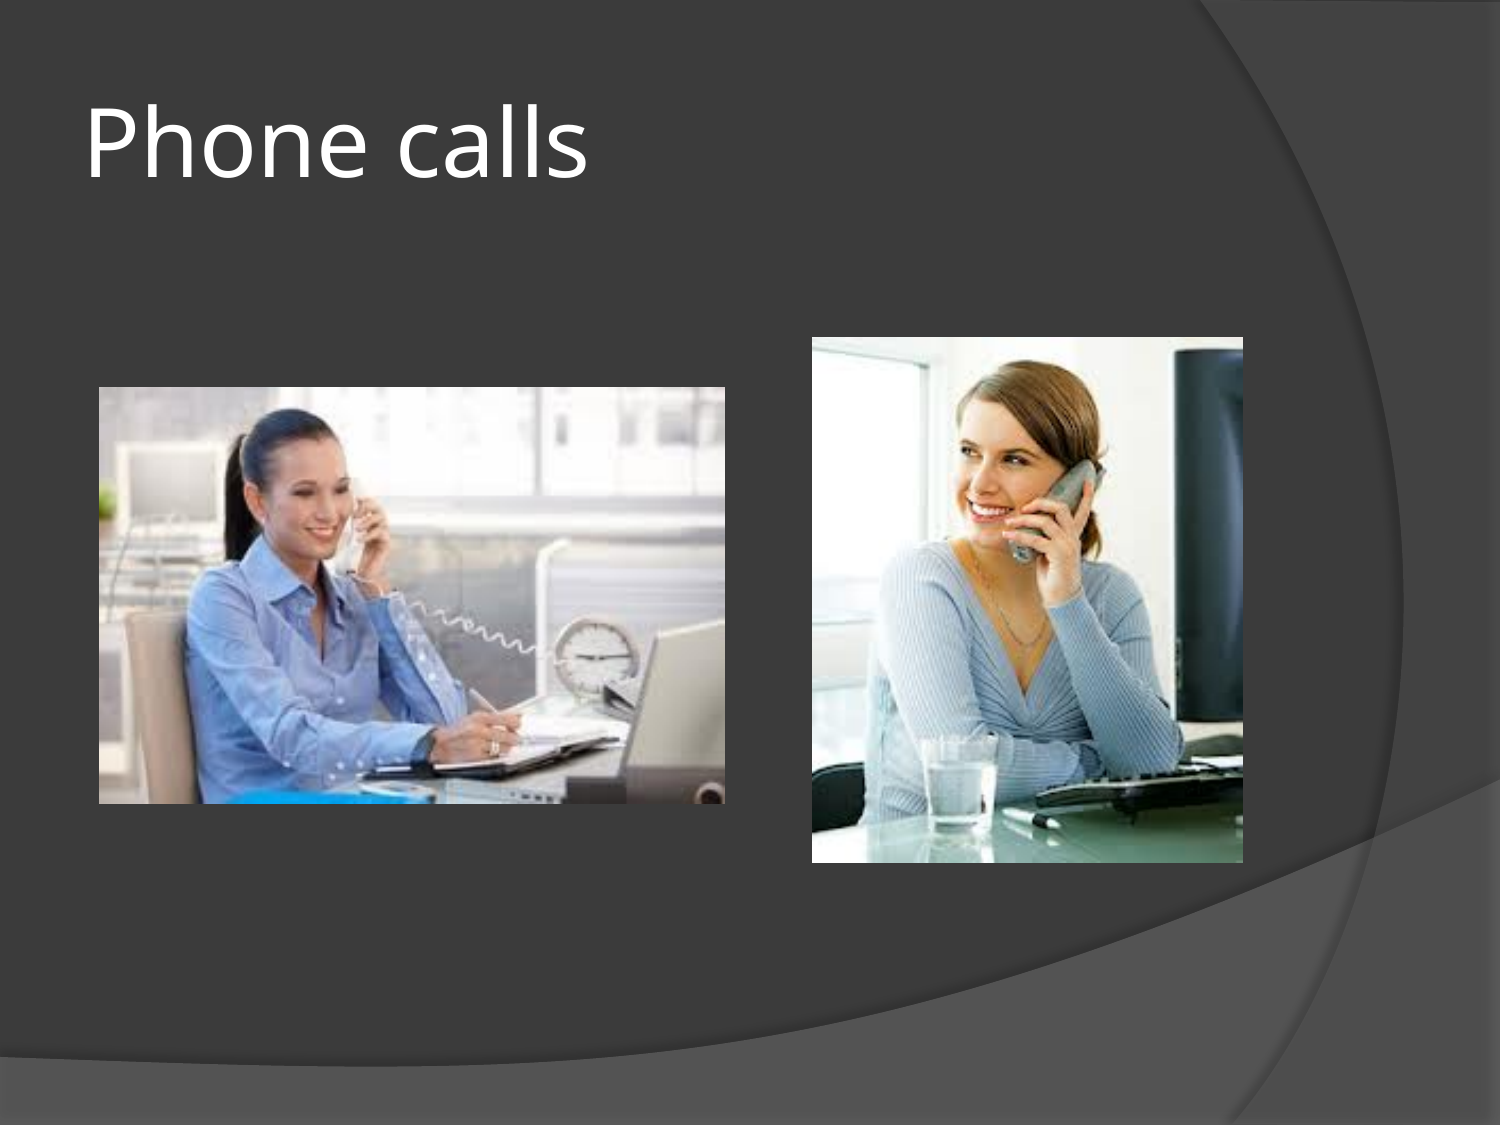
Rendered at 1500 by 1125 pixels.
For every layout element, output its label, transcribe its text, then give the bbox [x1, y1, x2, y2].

title Phone calls [74, 44, 1301, 233]
picture [812, 337, 1243, 863]
picture [99, 387, 726, 804]
